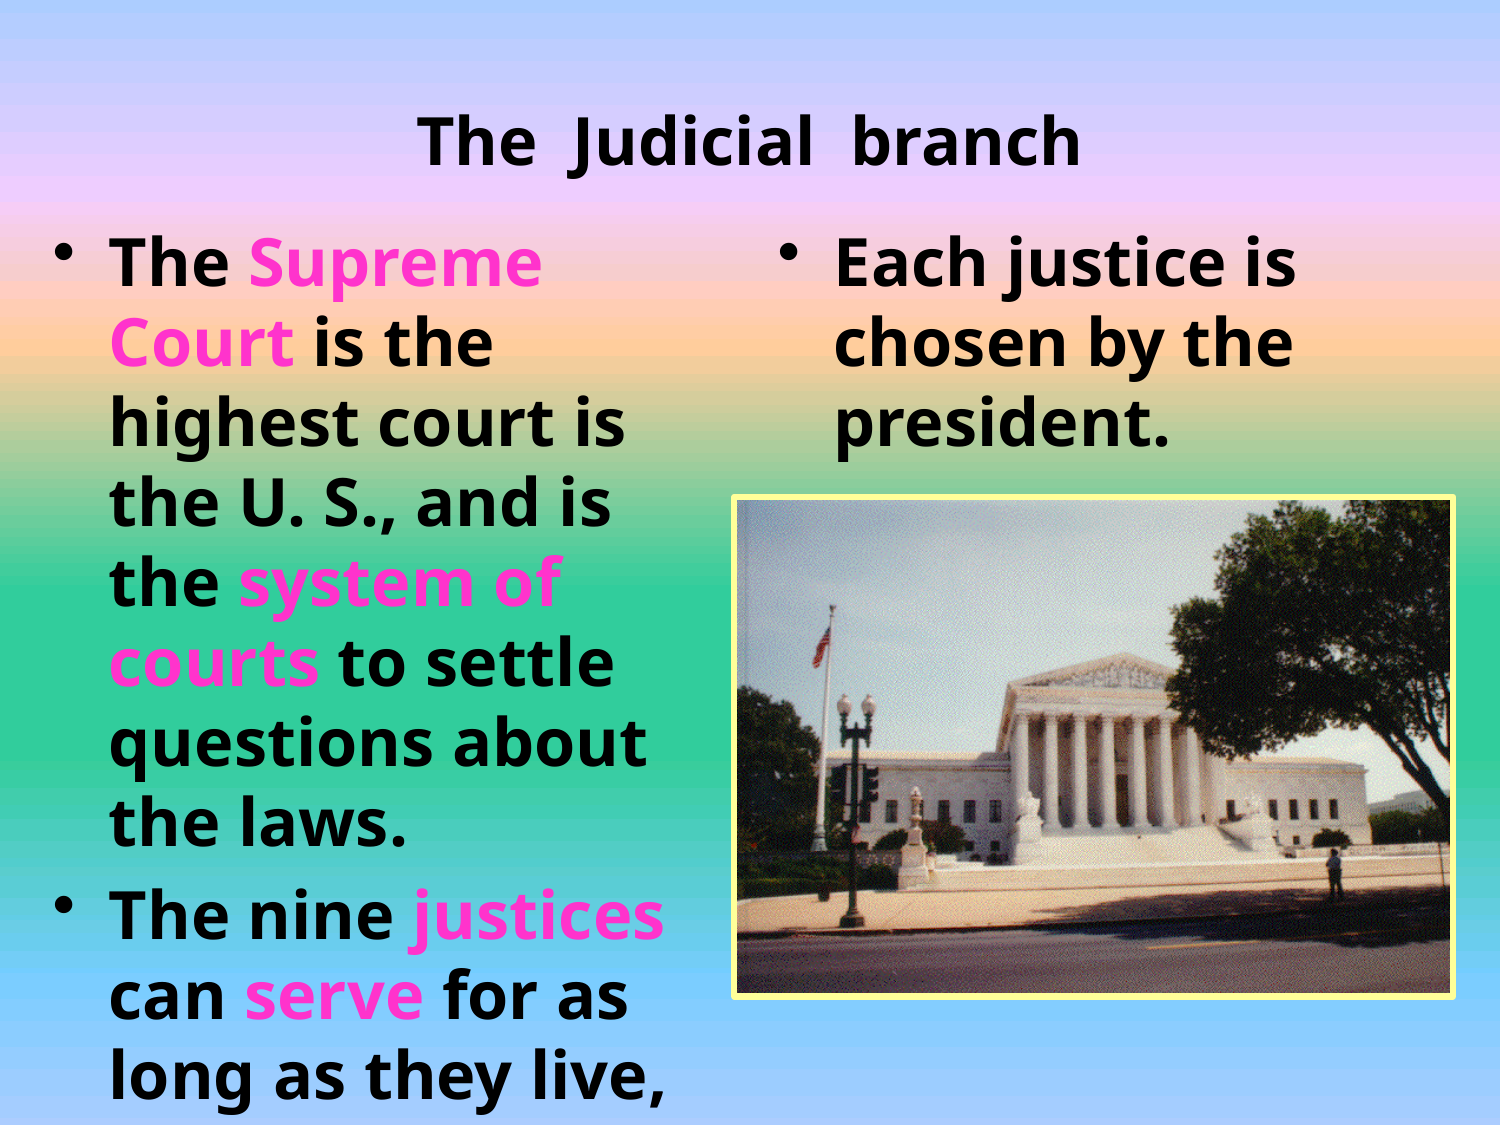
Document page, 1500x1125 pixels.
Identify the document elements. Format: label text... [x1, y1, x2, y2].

title The Judicial branch [74, 44, 1426, 233]
list Each justice is chosen by the president. [762, 1002, 1426, 1006]
list The Supreme Court is the highest court is the U. S., and is the system of courts to settle questions about the laws. The nine justices can serve for as long as they live, or wish to retire. [37, 212, 738, 1006]
picture [0, 0, 1500, 1125]
list Each justice is chosen by the president. [762, 212, 1426, 494]
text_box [737, 499, 1451, 994]
